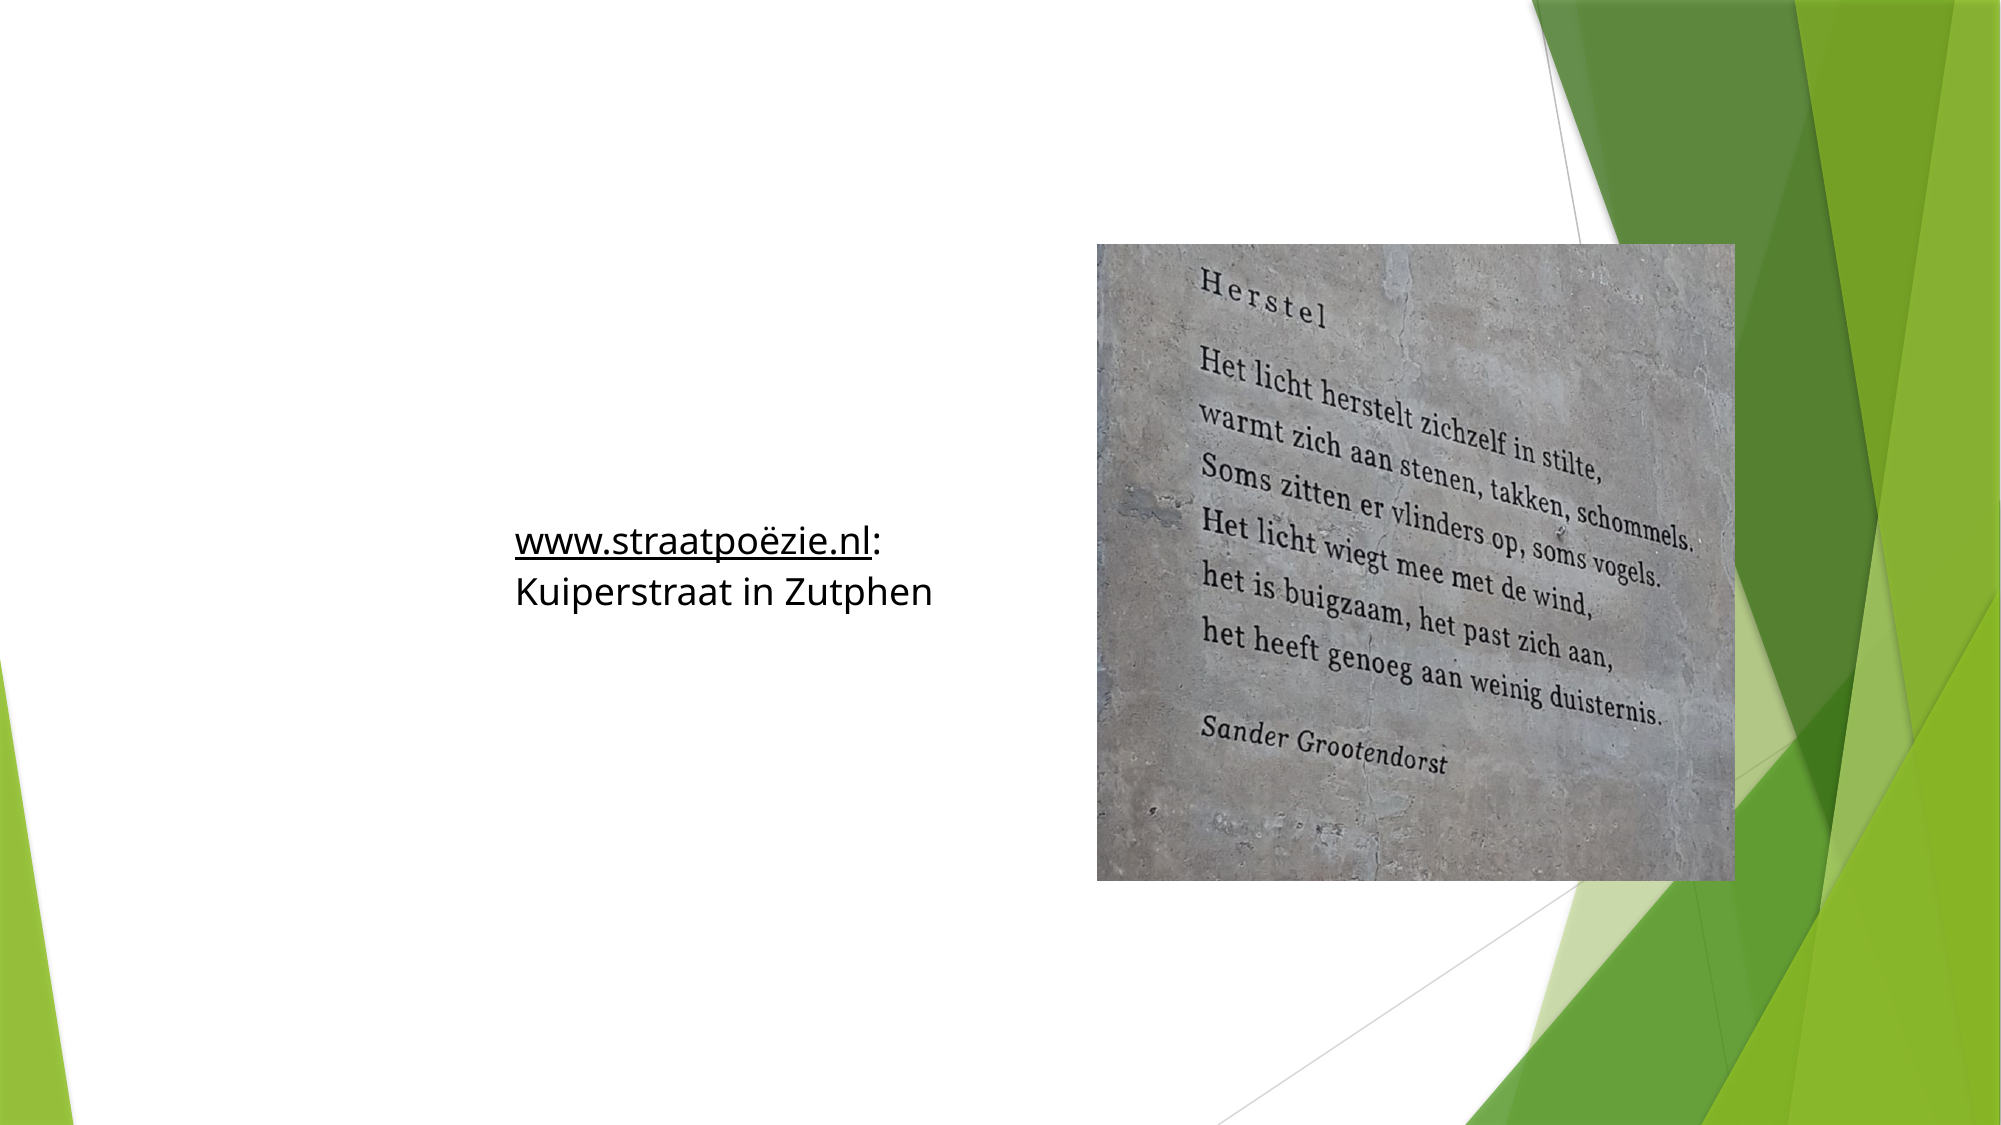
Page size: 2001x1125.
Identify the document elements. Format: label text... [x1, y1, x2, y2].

text_box www.straatpoëzie.nl: Kuiperstraat in Zutphen [500, 509, 1092, 621]
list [1096, 243, 1736, 882]
